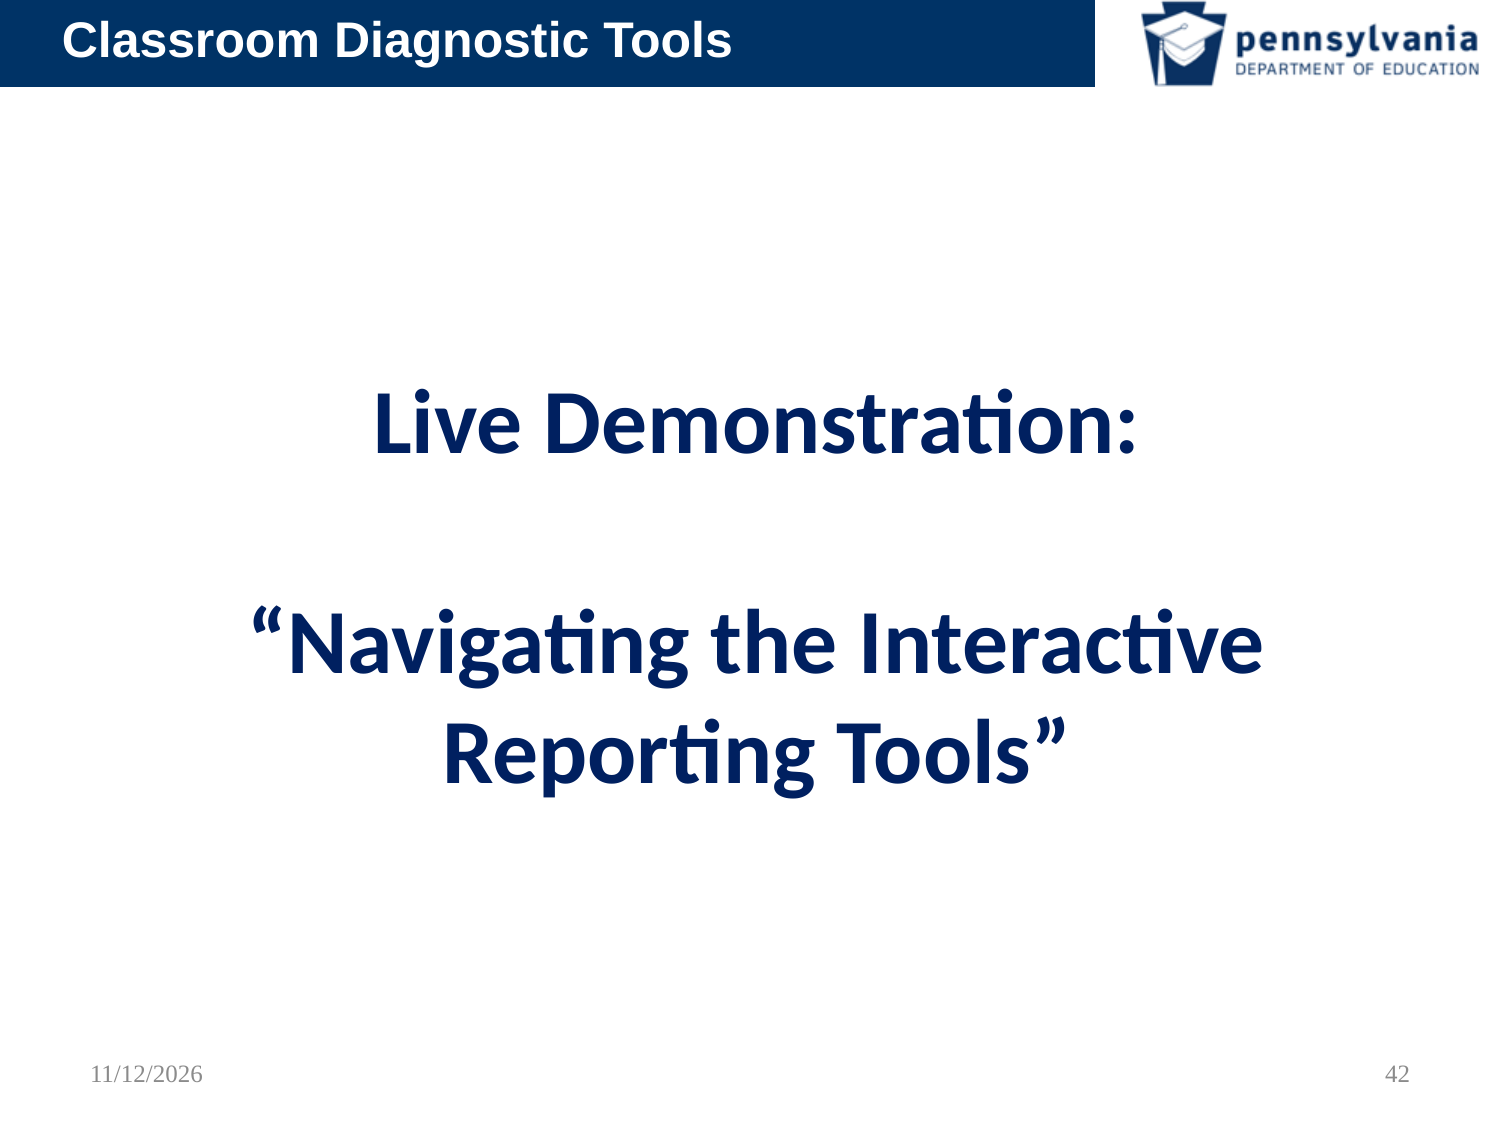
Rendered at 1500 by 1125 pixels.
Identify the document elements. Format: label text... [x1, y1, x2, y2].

picture [1134, 0, 1485, 90]
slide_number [75, 1042, 425, 1103]
slide_number 42 [1074, 1042, 1425, 1103]
title Live Demonstration: “Navigating the Interactive Reporting Tools” [81, 487, 1433, 676]
